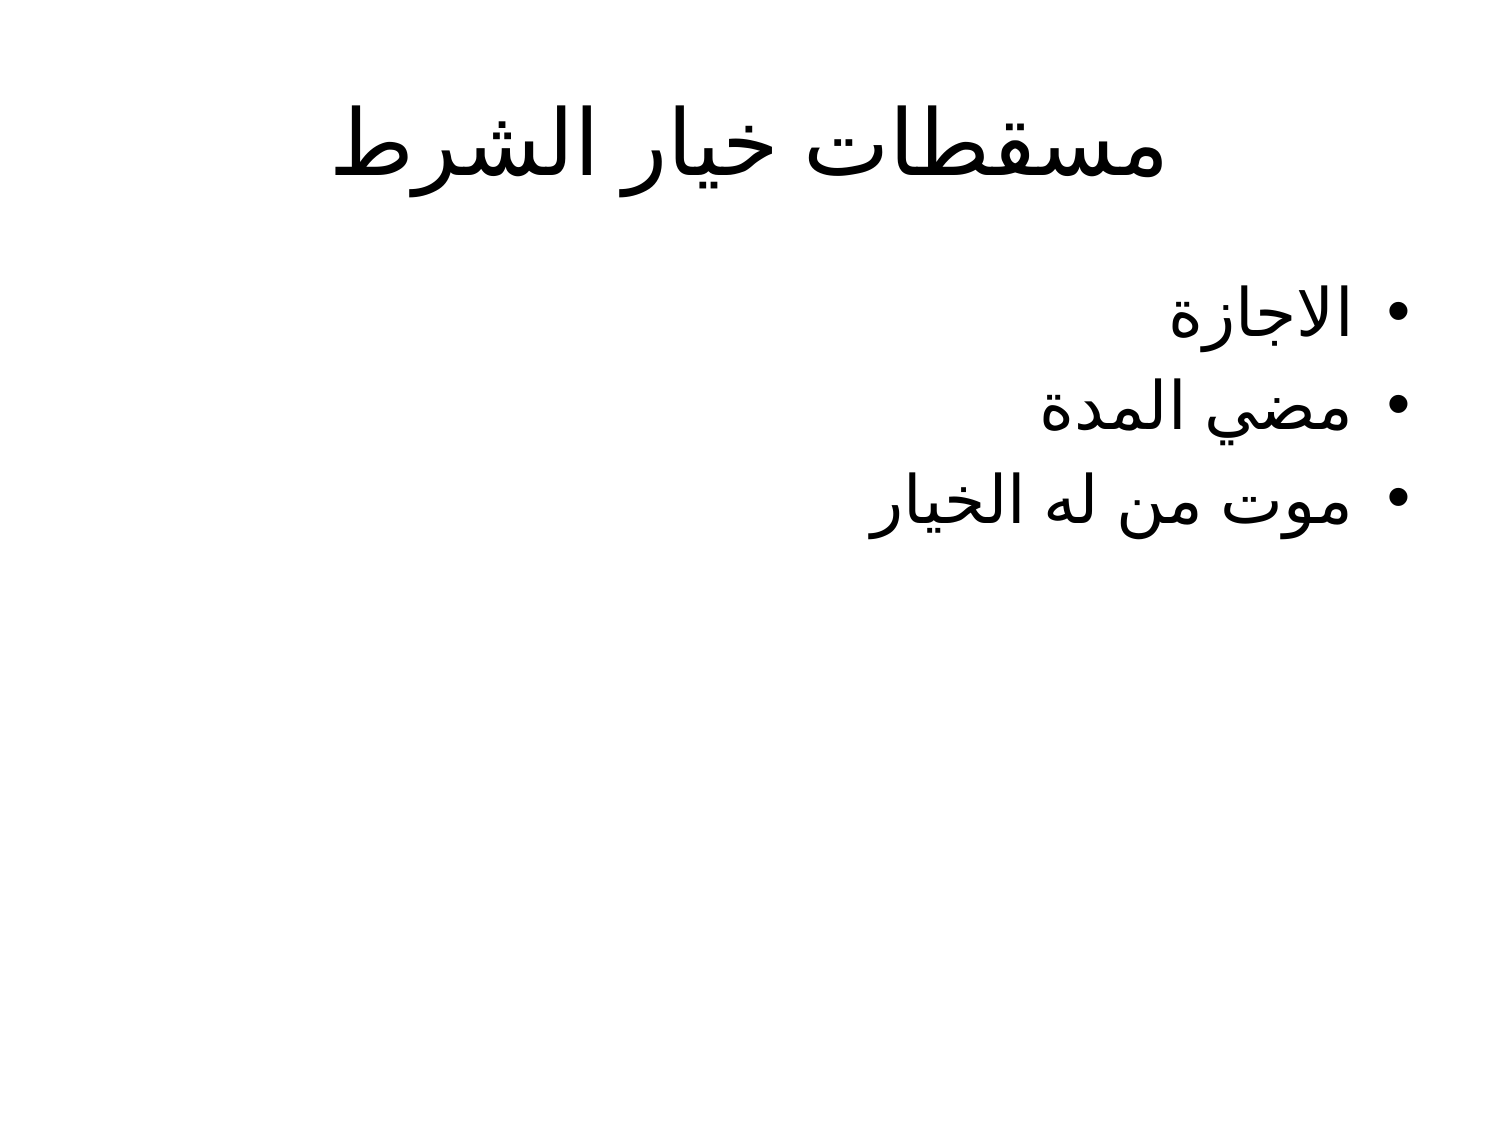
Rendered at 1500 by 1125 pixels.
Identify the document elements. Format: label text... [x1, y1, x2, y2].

list الاجازة مضي المدة موت من له الخيار [75, 262, 1425, 1005]
title مسقطات خيار الشرط [75, 45, 1425, 233]
